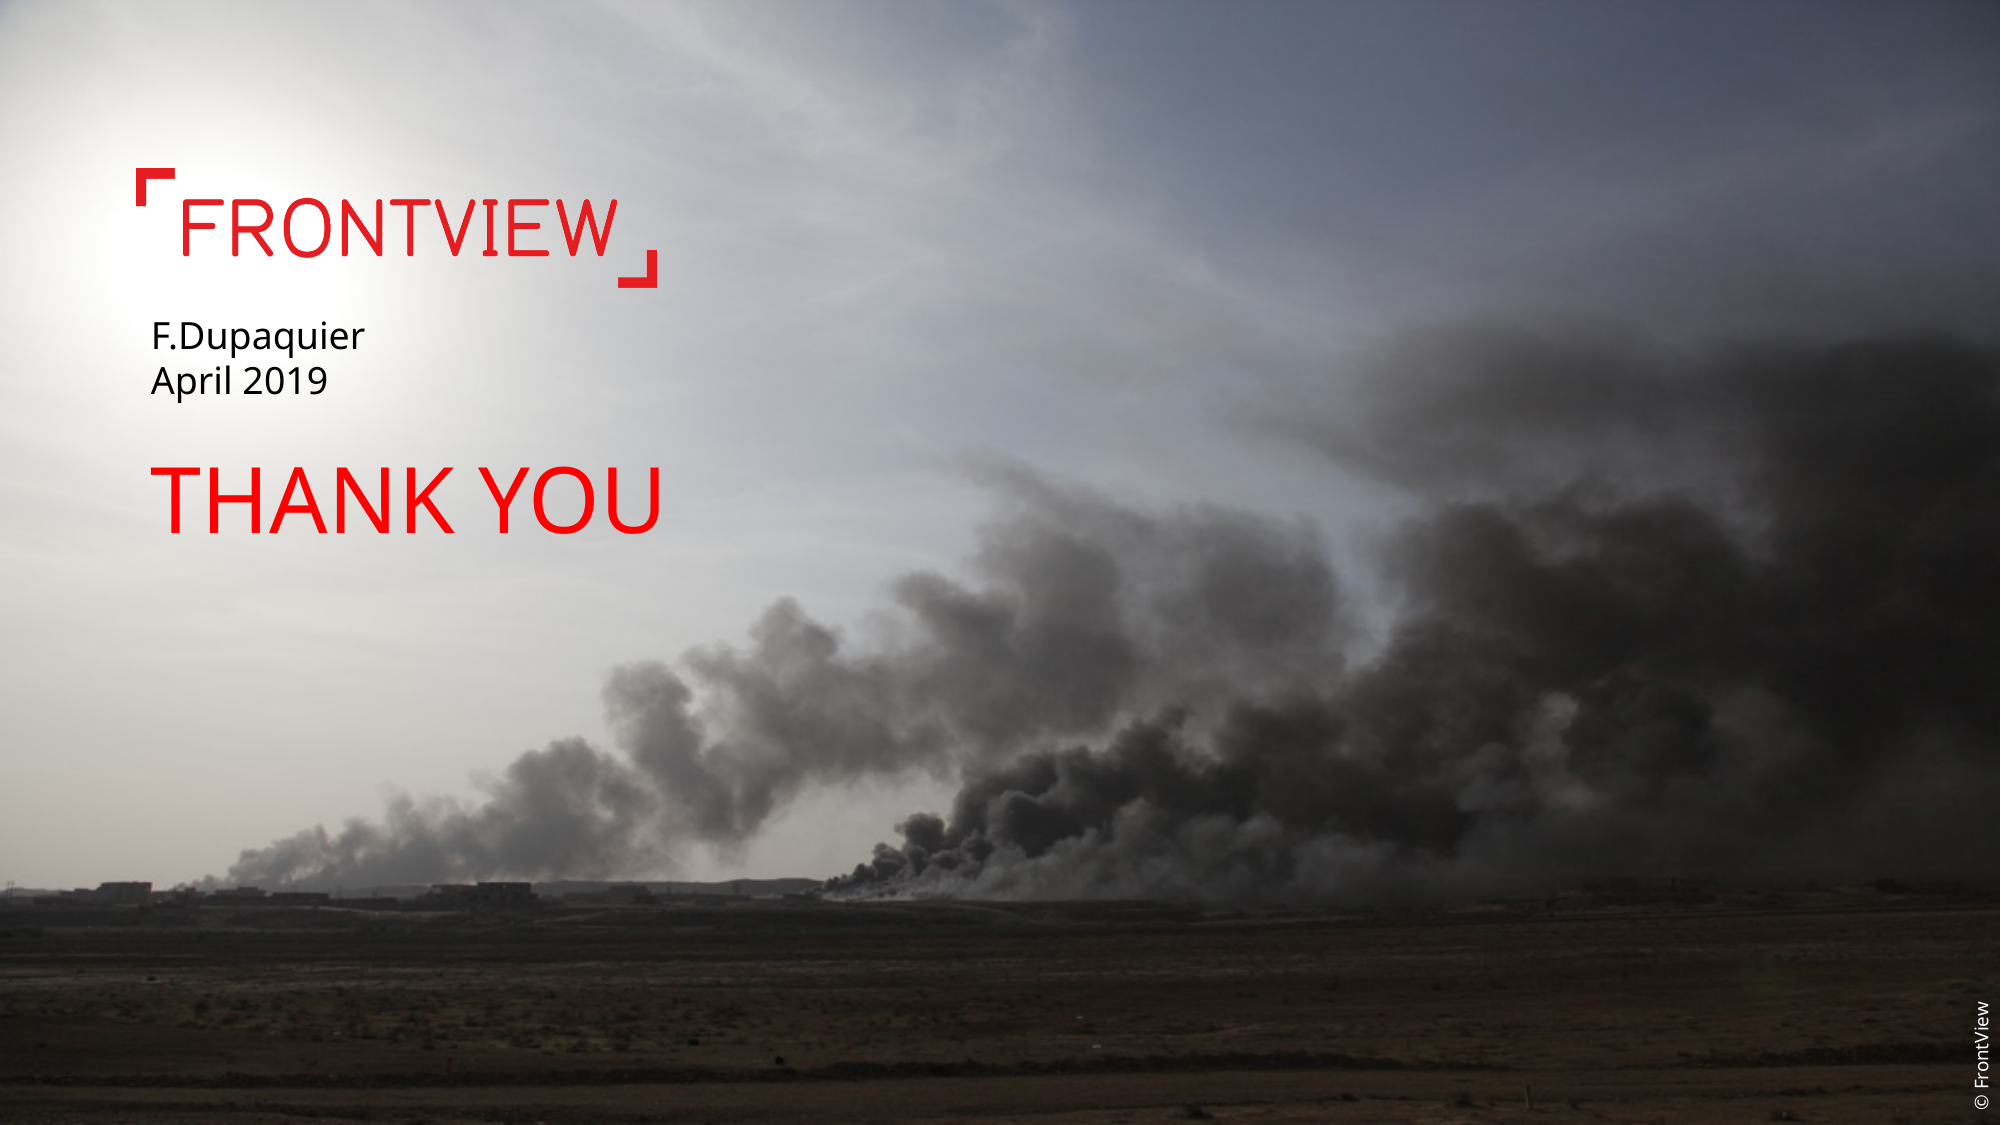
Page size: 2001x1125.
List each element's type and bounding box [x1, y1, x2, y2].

picture [136, 168, 657, 288]
text_box [0, 0, 2000, 1125]
